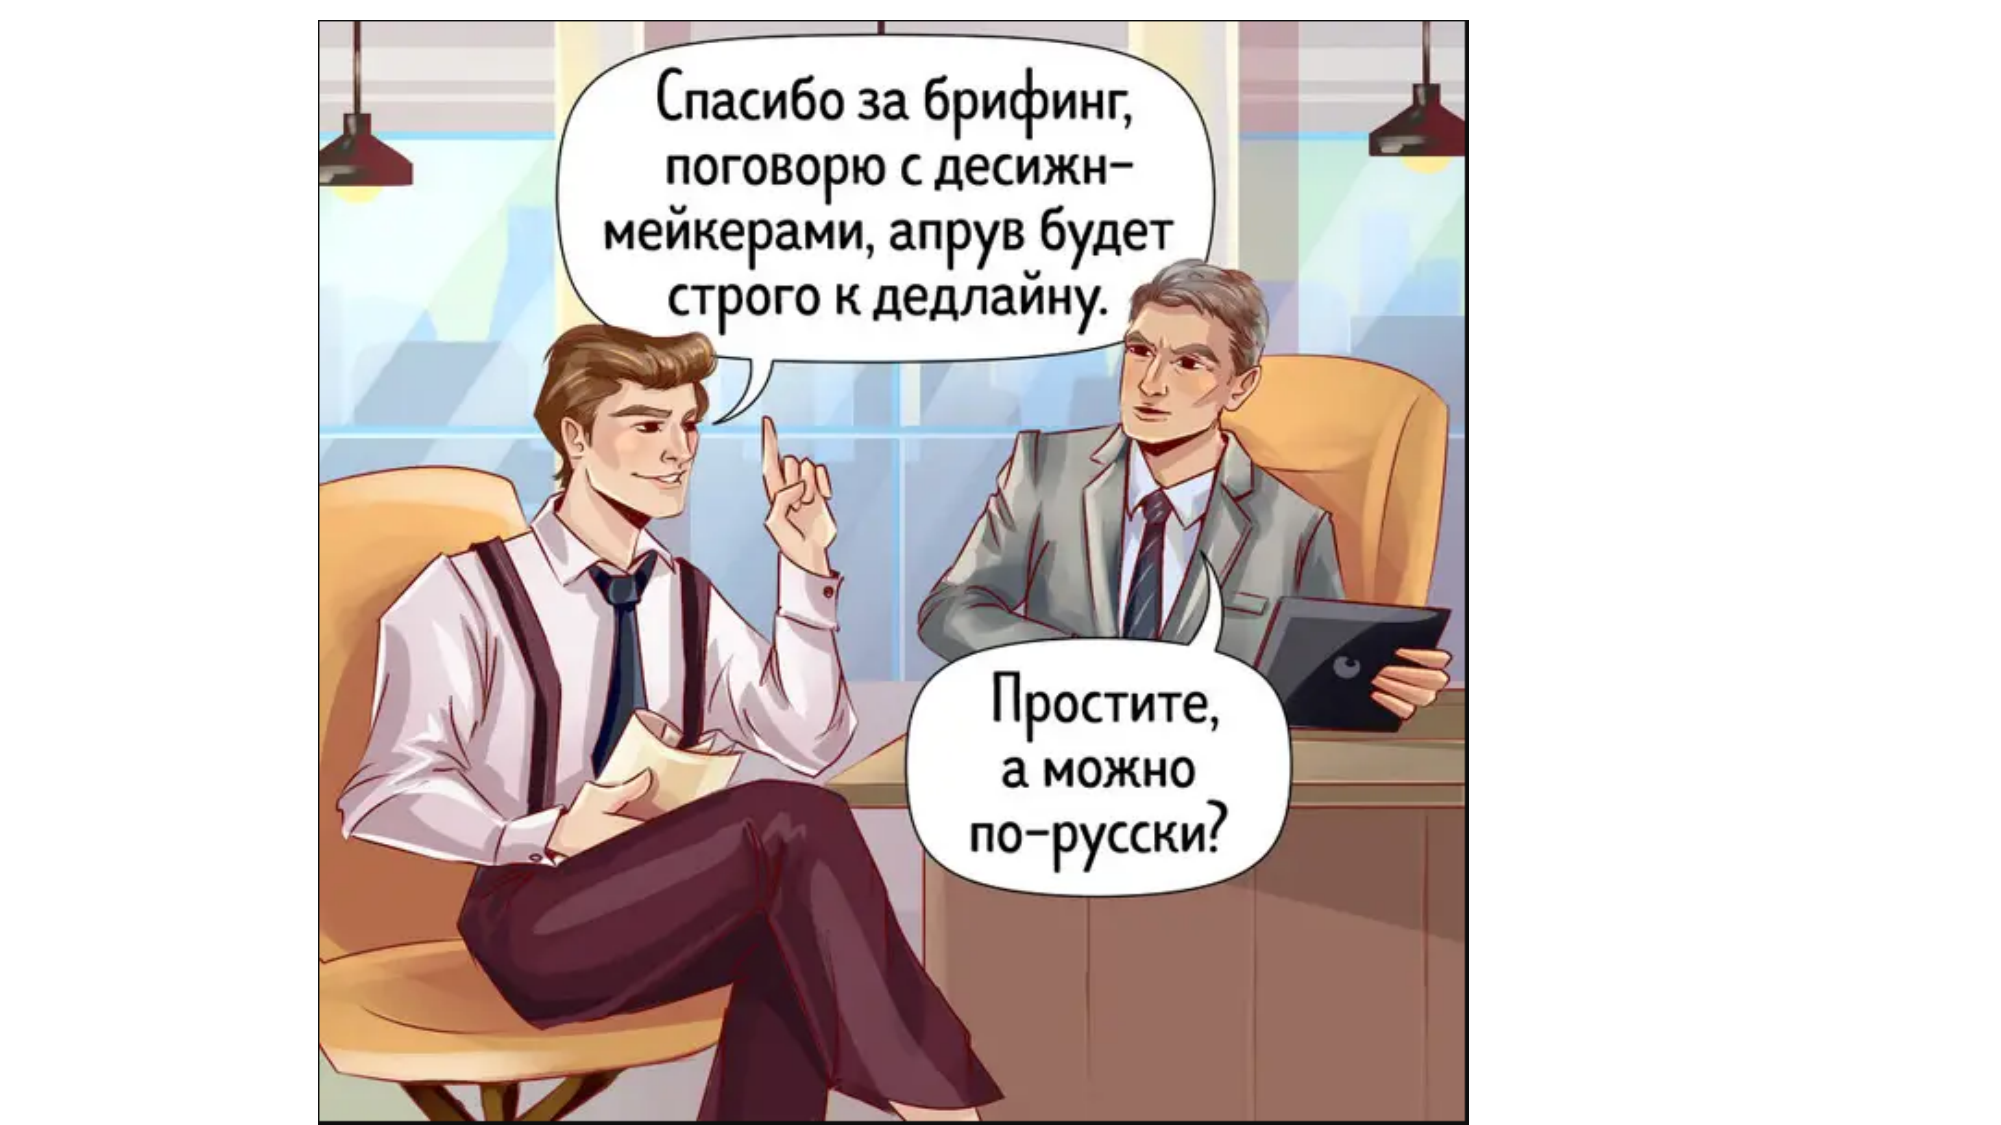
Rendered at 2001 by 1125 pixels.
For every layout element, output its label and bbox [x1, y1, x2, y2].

picture [318, 20, 1469, 1125]
